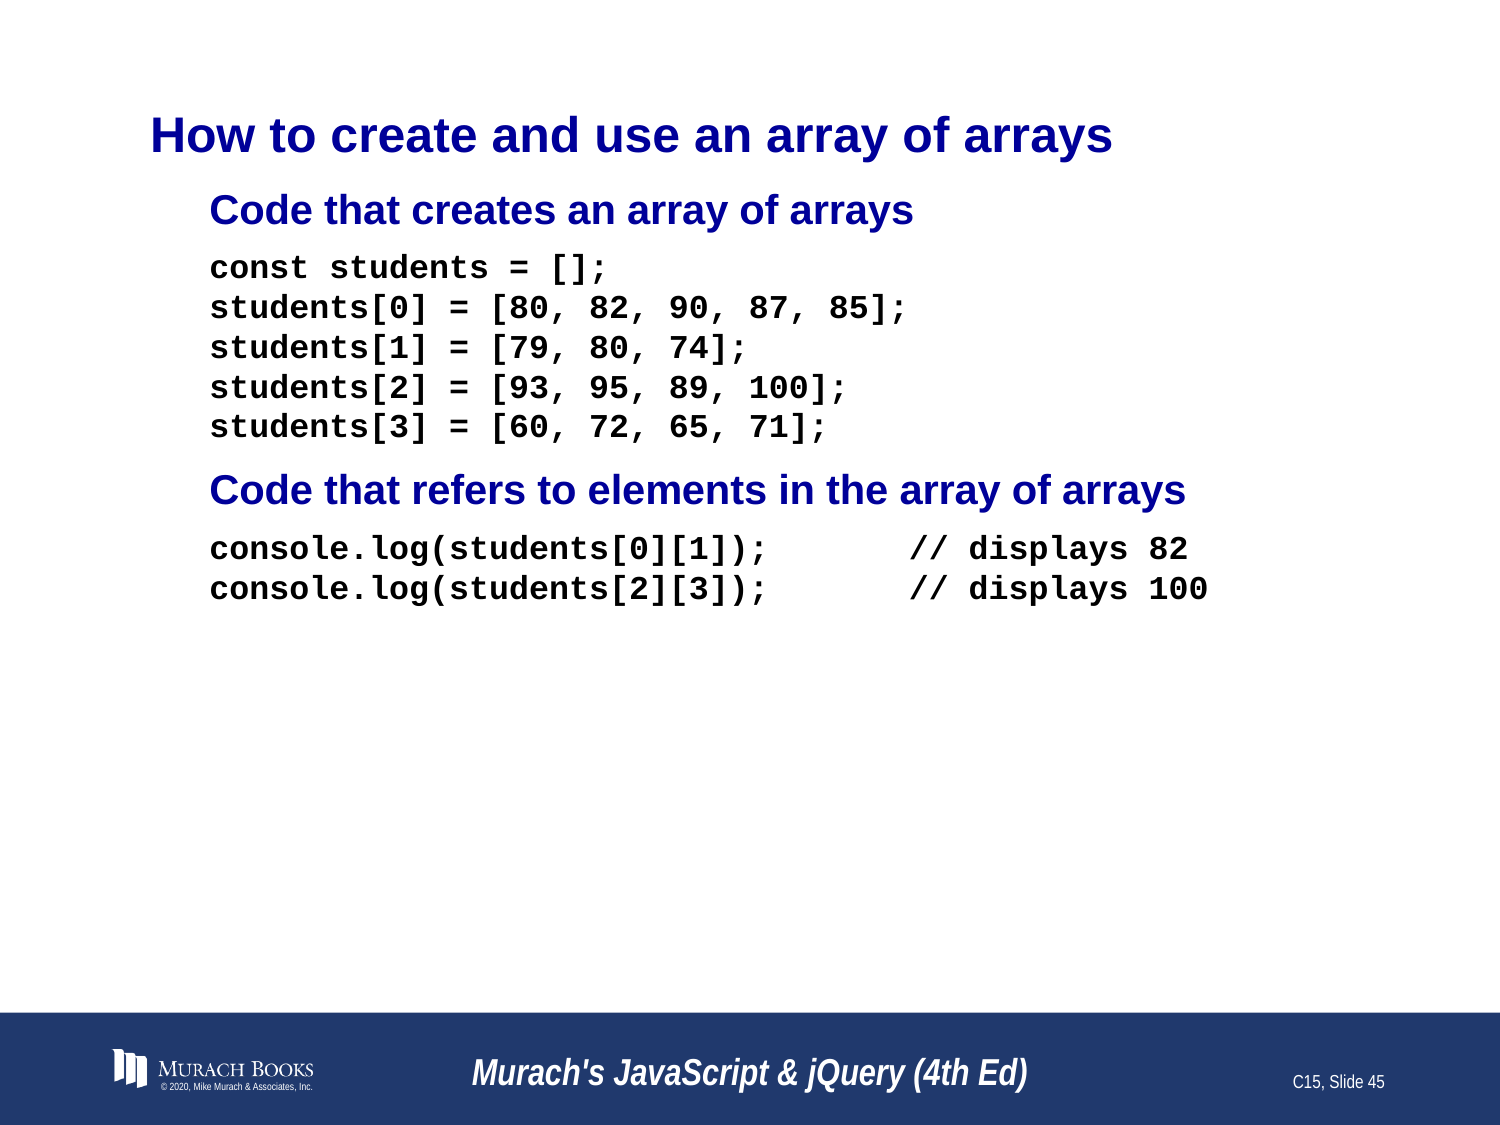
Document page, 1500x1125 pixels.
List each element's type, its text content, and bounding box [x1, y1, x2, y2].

list Code that creates an array of arrays const students = []; students[0] = [80, 82, 90, 87, 85]; students[1] = [79, 80, 74]; students[2] = [93, 95, 89, 100]; students[3] = [60, 72, 65, 71]; Code that refers to elements in the array of arrays console.log(students[0][1]); // displays 82 console.log(students[2][3]); // displays 100 [137, 174, 1350, 975]
title How to create and use an array of arrays [150, 102, 1350, 164]
footer © 2020, Mike Murach & Associates, Inc. [12, 1025, 463, 1100]
slide_number C15, Slide 45 [1087, 1025, 1400, 1100]
slide_number Murach's JavaScript & jQuery (4th Ed) [463, 1025, 1050, 1100]
